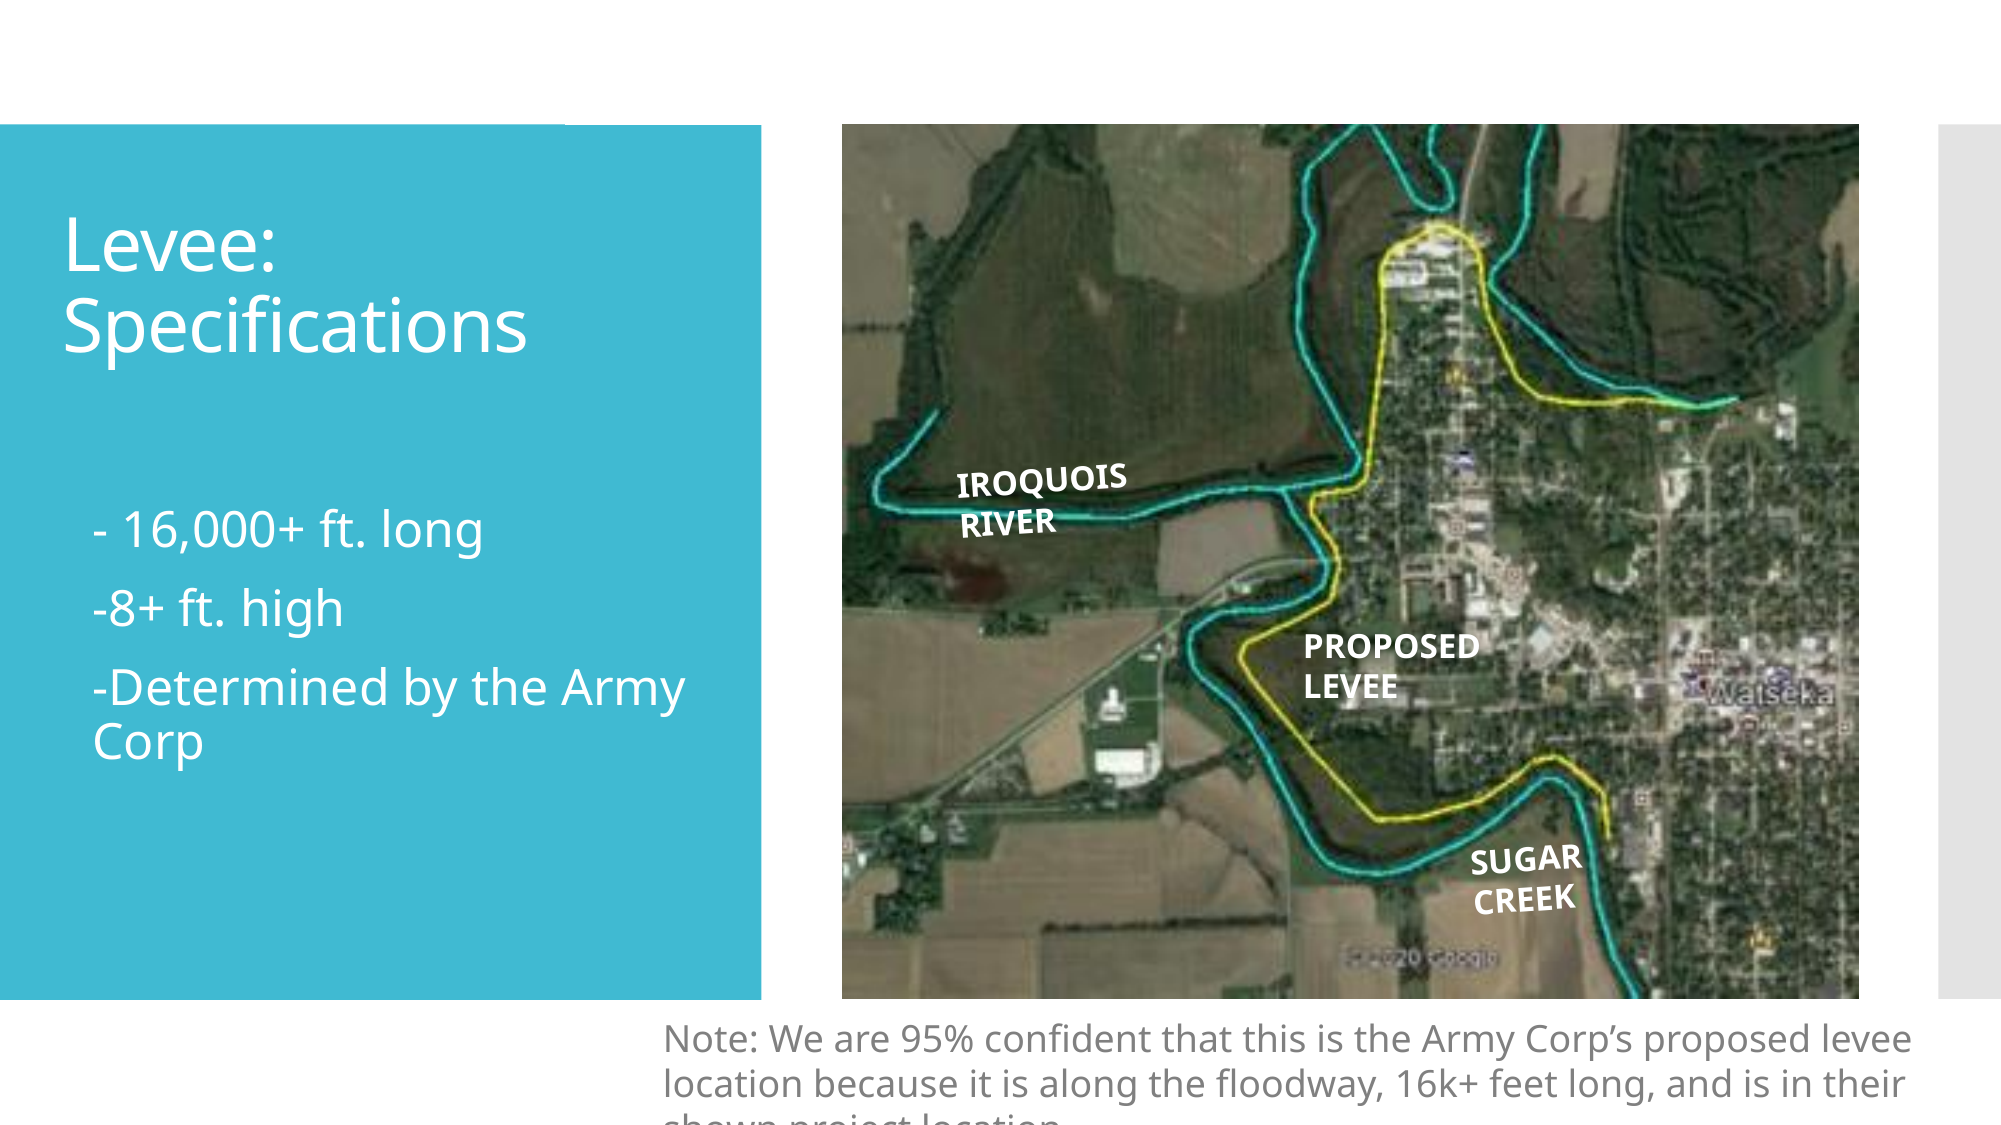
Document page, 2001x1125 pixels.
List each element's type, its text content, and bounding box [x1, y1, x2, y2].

text_box [0, 124, 762, 1001]
list - 16,000+ ft. long -8+ ft. high -Determined by the Army Corp [47, 411, 707, 949]
text_box Note: We are 95% confident that this is the Army Corp’s proposed levee location because it is along the floodway, 16k+ feet long, and is in their shown project location. [648, 1007, 2000, 1125]
picture [842, 124, 1860, 1000]
title Levee: Specifications [47, 184, 707, 391]
